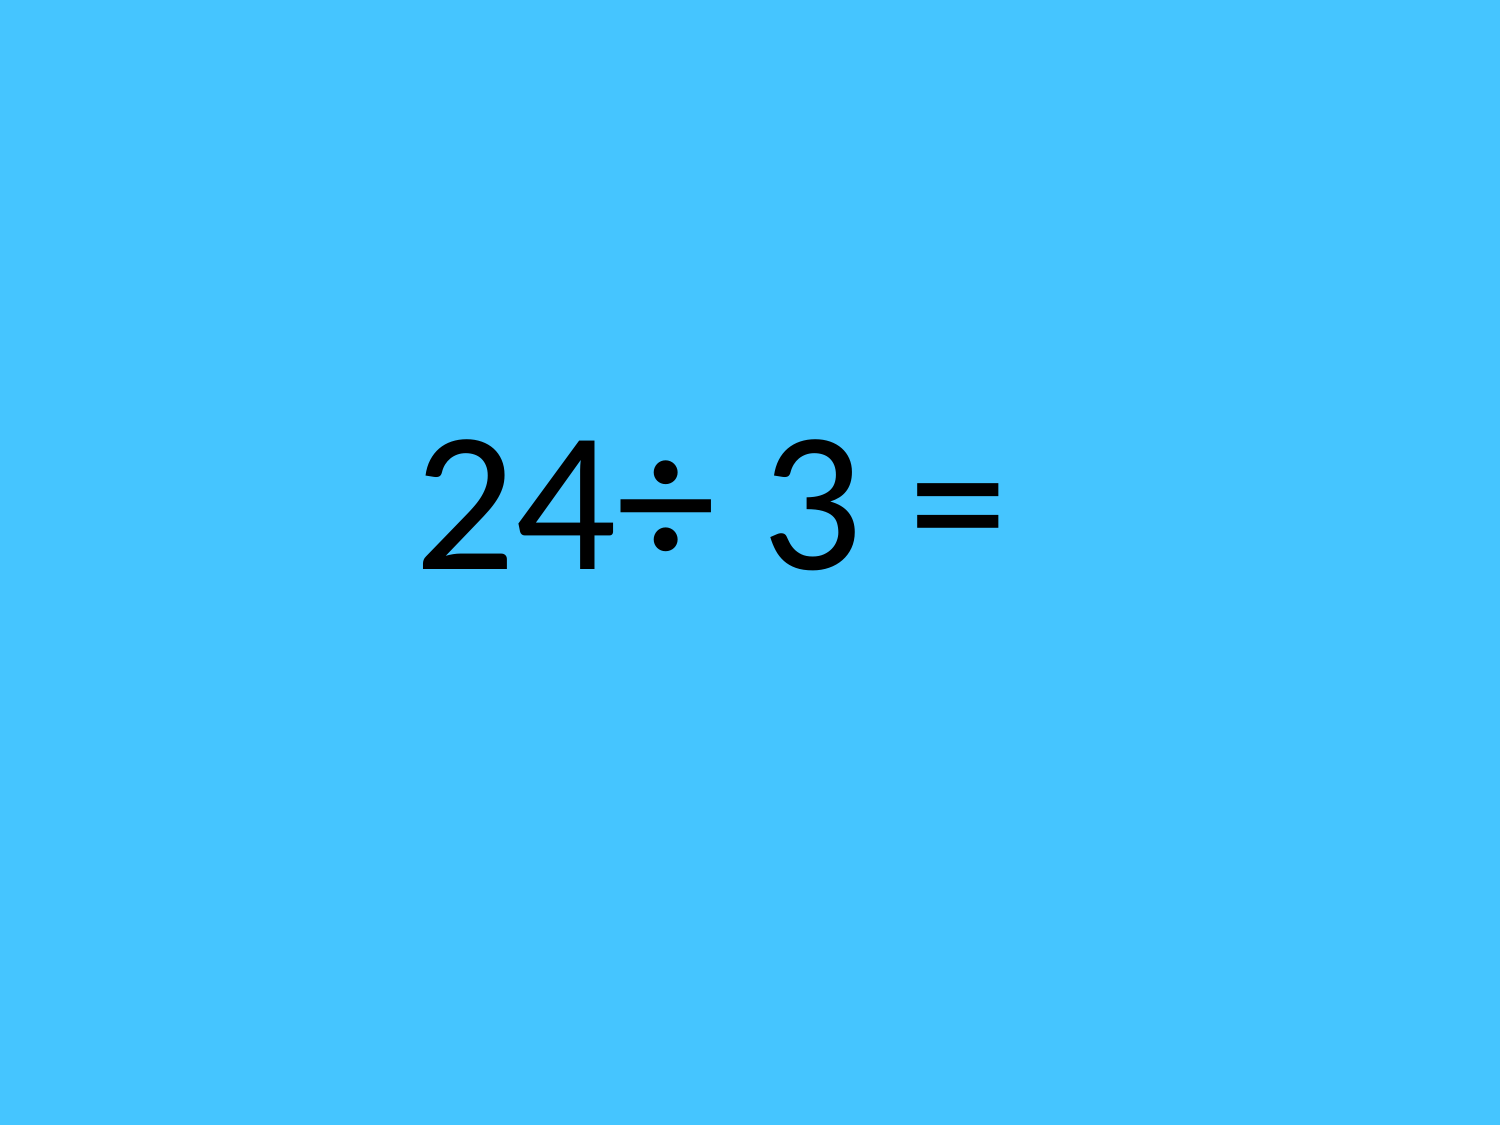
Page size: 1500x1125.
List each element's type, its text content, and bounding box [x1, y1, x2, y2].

text_box 24÷ 3 = [399, 362, 1138, 618]
